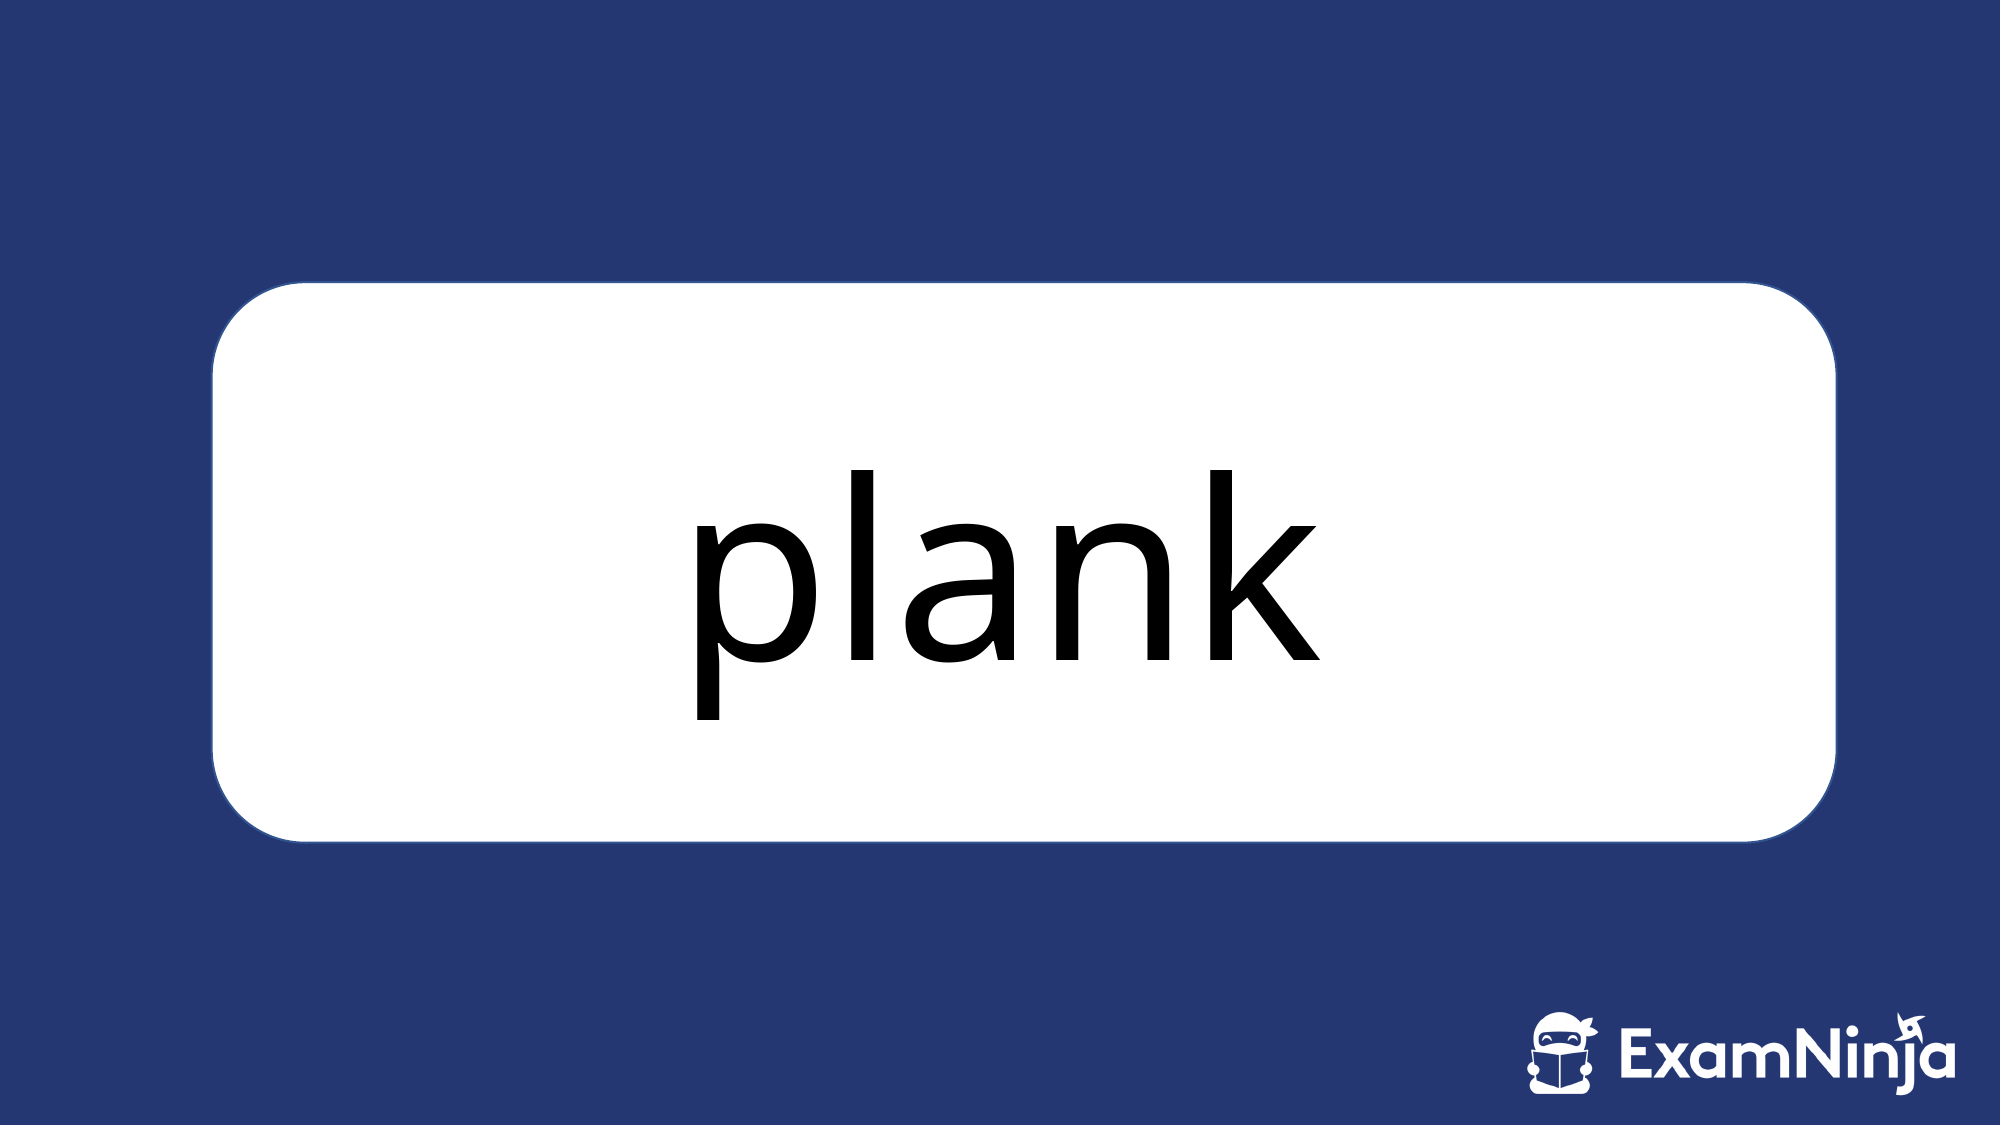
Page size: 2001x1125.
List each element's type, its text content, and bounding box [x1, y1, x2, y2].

text_box plank [143, 403, 1857, 719]
text_box [210, 281, 1838, 403]
text_box [210, 719, 1838, 844]
picture [1501, 1003, 1979, 1102]
